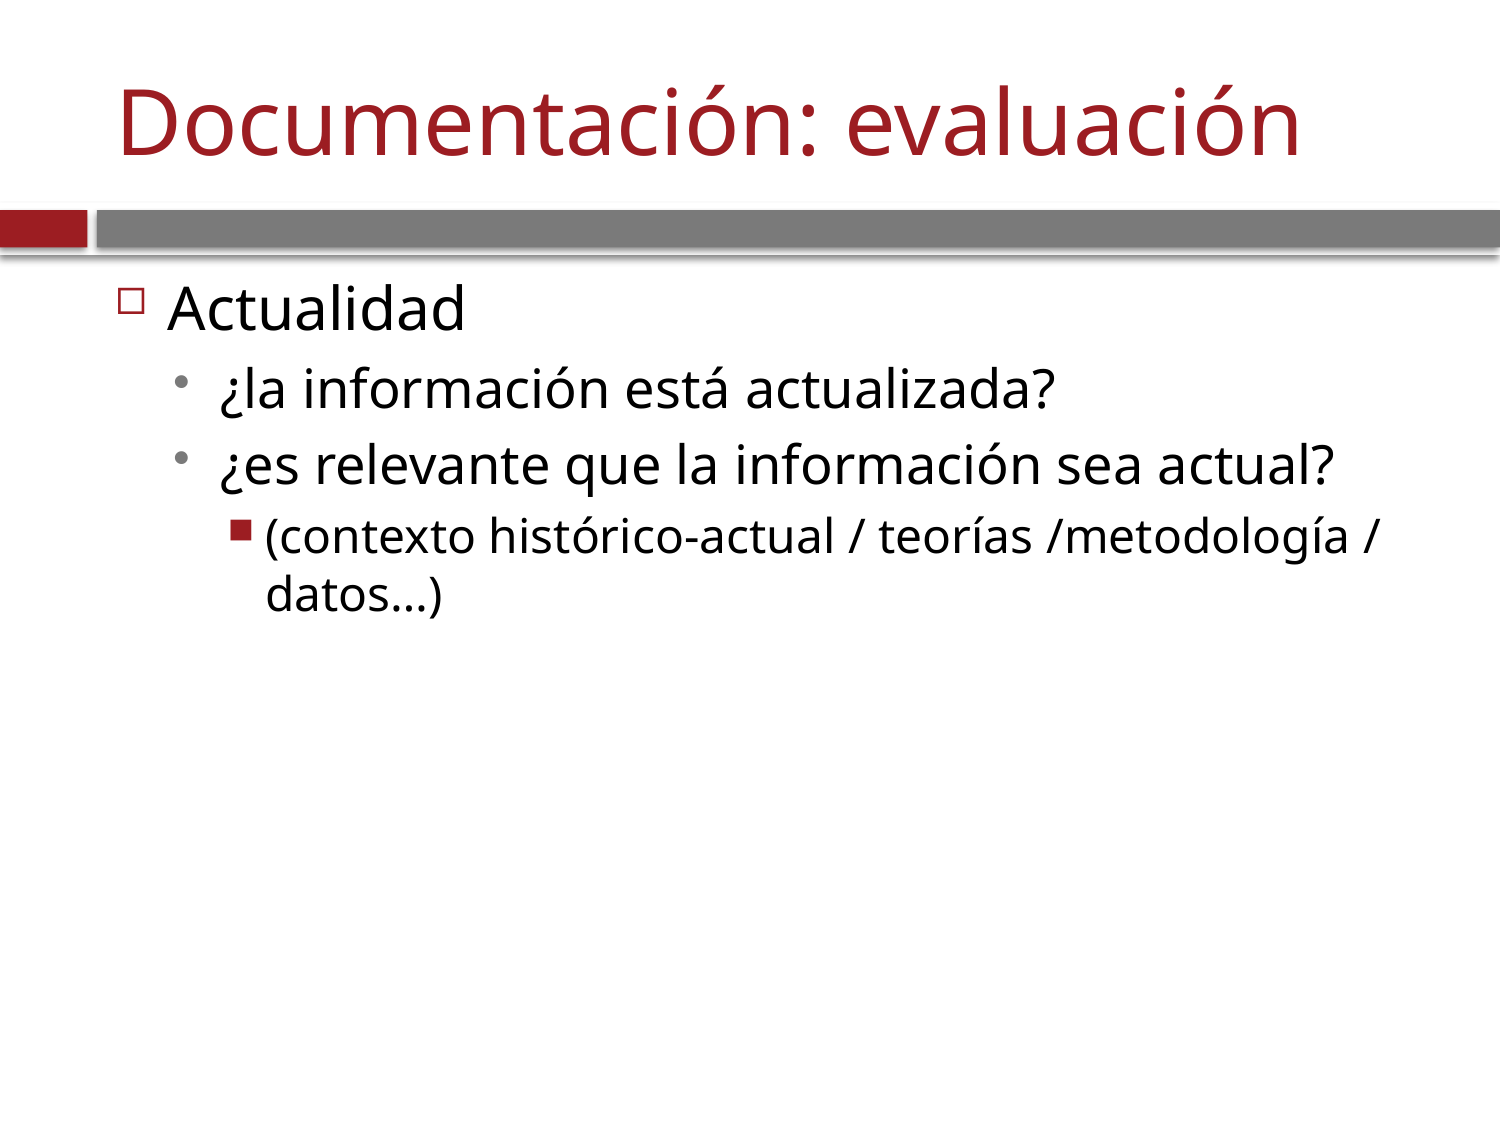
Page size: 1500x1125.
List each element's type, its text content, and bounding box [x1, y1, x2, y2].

list Actualidad ¿la información está actualizada? ¿es relevante que la información sea actual? (contexto histórico-actual / teorías /metodología / datos…) [100, 262, 1438, 1000]
title Documentación: evaluación [100, 37, 1438, 200]
